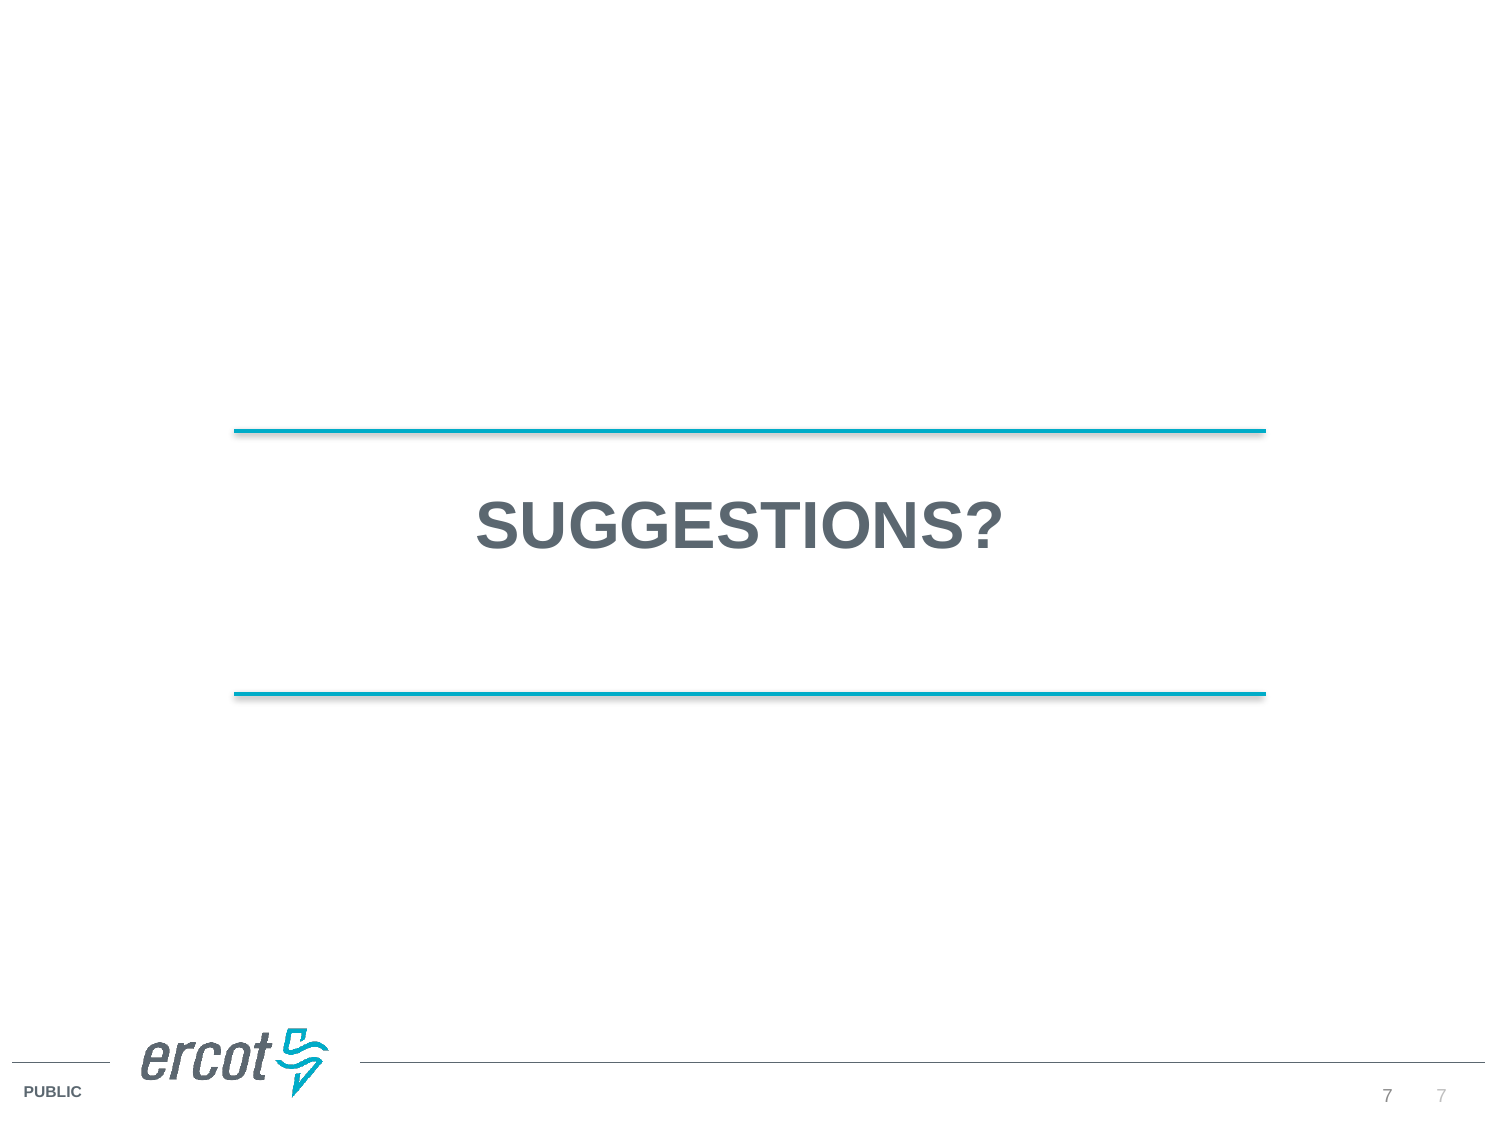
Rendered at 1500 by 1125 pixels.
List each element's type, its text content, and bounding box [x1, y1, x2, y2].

list Suggestions? [234, 474, 1266, 638]
picture [137, 1024, 332, 1100]
slide_number 7 [1350, 1077, 1425, 1113]
